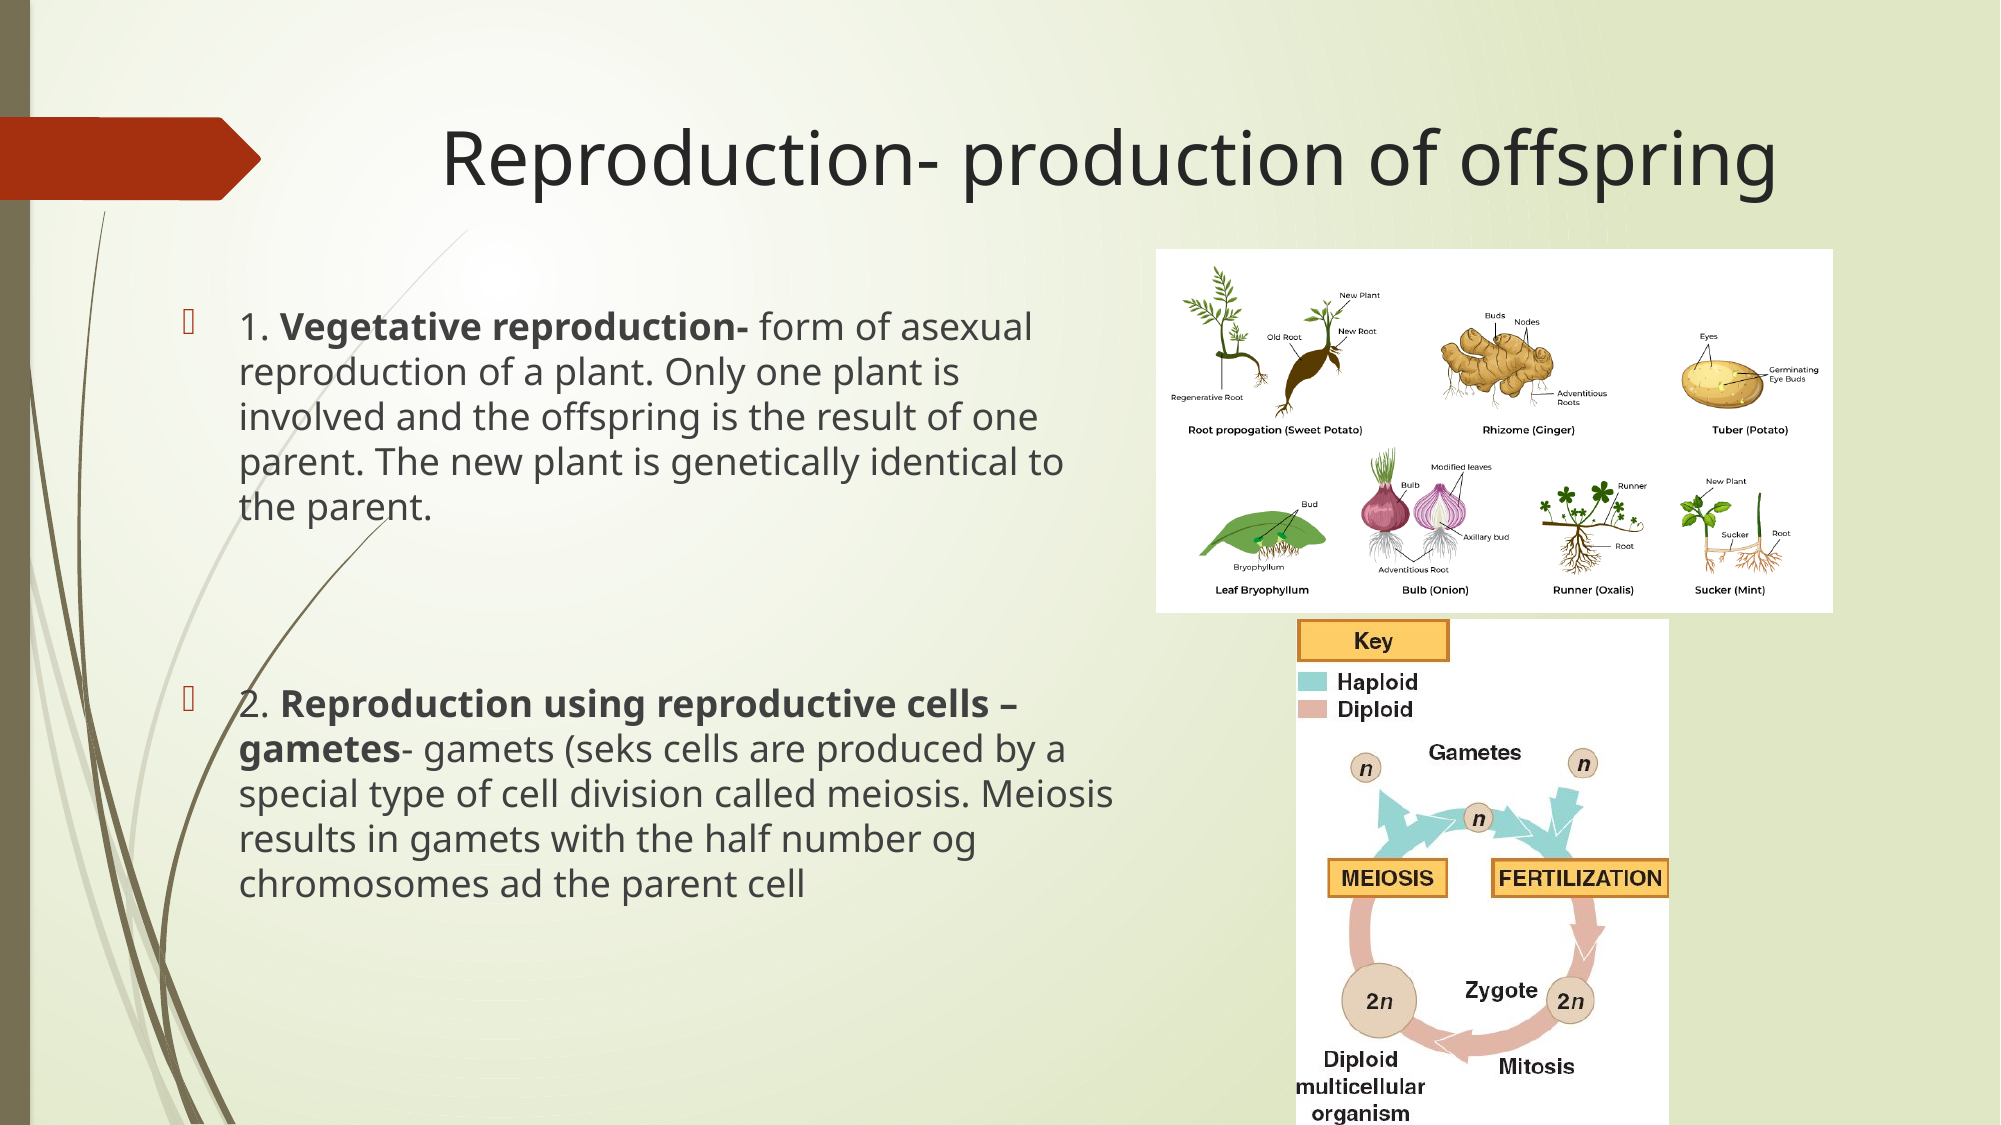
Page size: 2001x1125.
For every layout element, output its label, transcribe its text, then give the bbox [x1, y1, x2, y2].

title Reproduction- production of offspring [425, 102, 1888, 313]
list 1. Vegetative reproduction- form of asexual reproduction of a plant. Only one plant is involved and the offspring is the result of one parent. The new plant is genetically identical to the parent. 2. Reproduction using reproductive cells – gametes- gamets (seks cells are produced by a special type of cell division called meiosis. Meiosis results in gamets with the half number og chromosomes ad the parent cell [167, 295, 1133, 933]
picture [1155, 249, 1833, 614]
picture [1295, 618, 1669, 1125]
